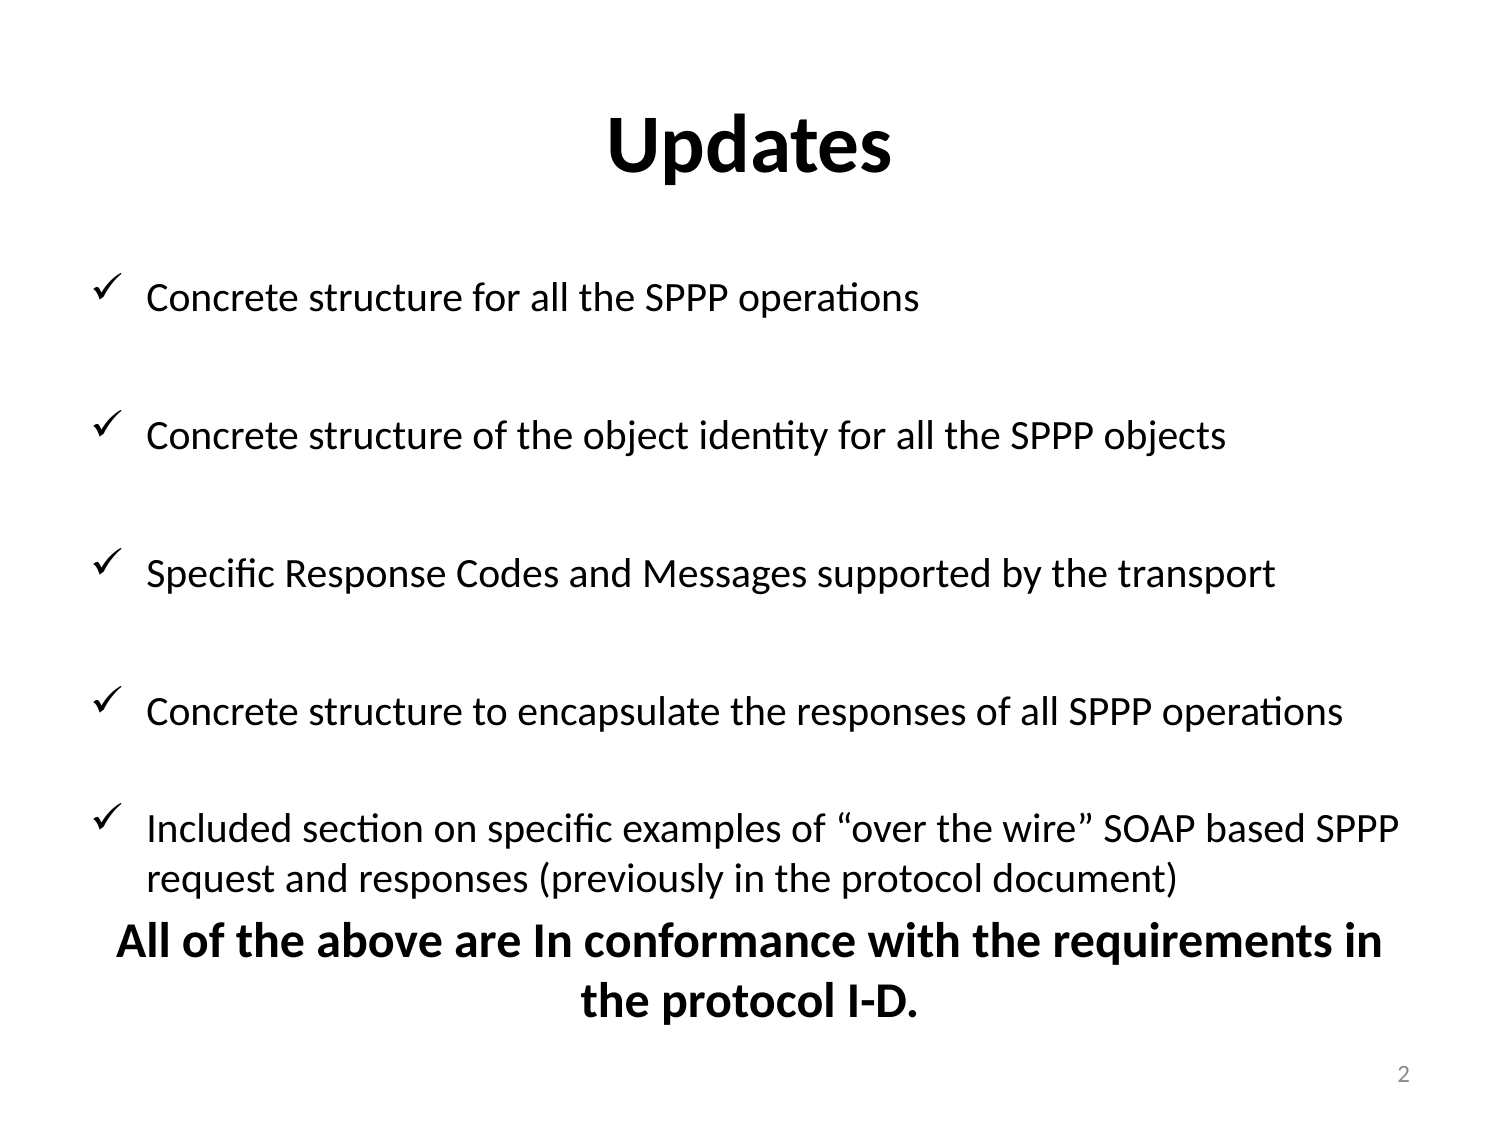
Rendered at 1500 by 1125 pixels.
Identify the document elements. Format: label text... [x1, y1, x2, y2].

title Updates [75, 45, 1425, 233]
slide_number 1 [1074, 1042, 1425, 1103]
list Concrete structure for all the SPPP operations Concrete structure of the object identity for all the SPPP objects Specific Response Codes and Messages supported by the transport Concrete structure to encapsulate the responses of all SPPP operations Included section on specific examples of “over the wire” SOAP based SPPP request and responses (previously in the protocol document) [75, 262, 1425, 899]
text_box All of the above are In conformance with the requirements in the protocol I-D. [74, 899, 1425, 1035]
